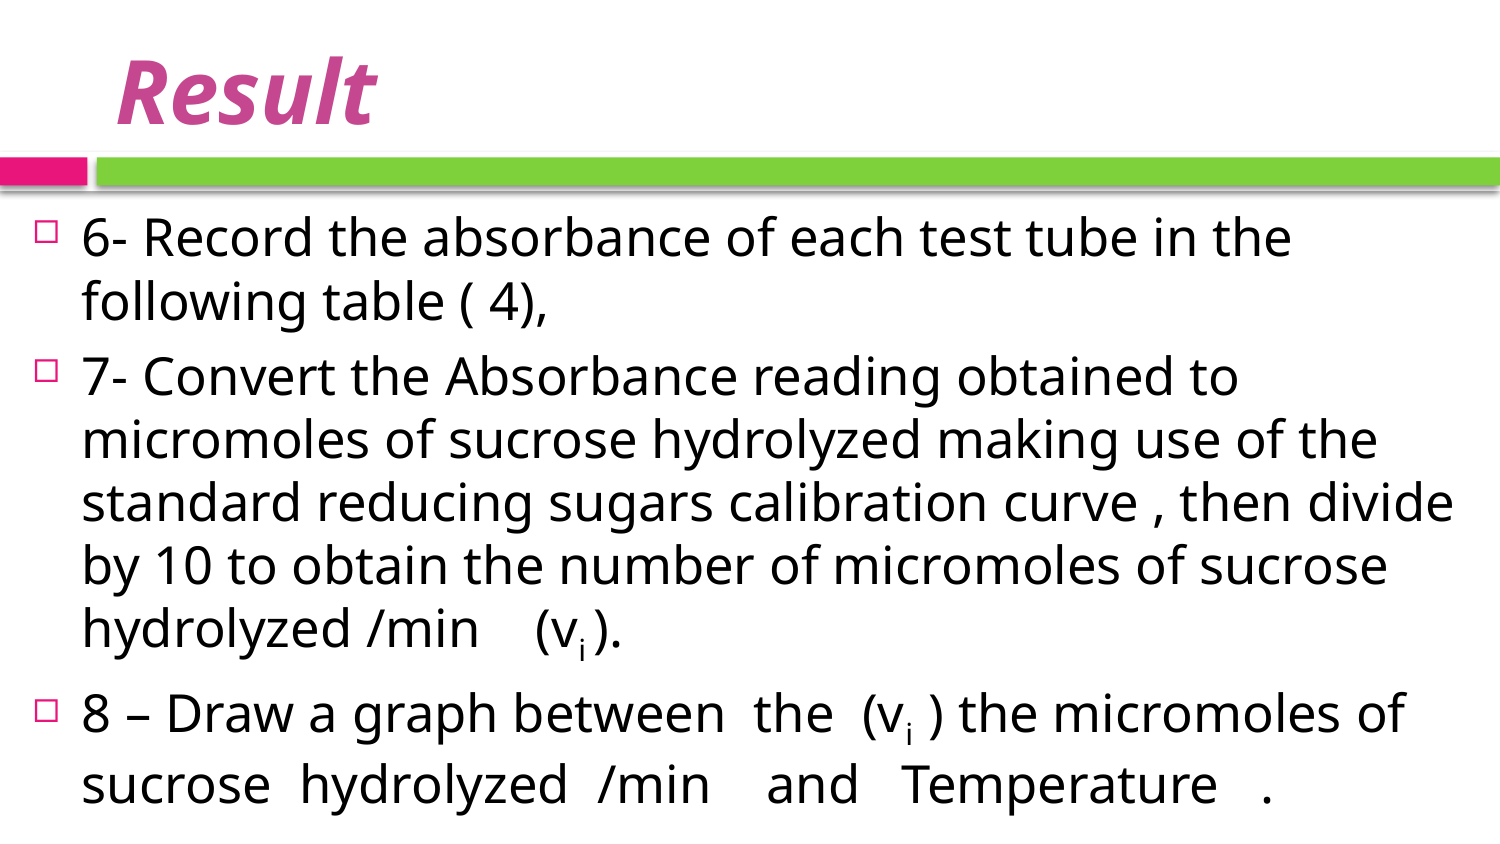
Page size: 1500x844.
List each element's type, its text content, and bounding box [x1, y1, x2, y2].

title Result [100, 28, 1438, 150]
list 6- Record the absorbance of each test tube in the following table ( 4), 7- Convert the Absorbance reading obtained to micromoles of sucrose hydrolyzed making use of the standard reducing sugars calibration curve , then divide by 10 to obtain the number of micromoles of sucrose hydrolyzed /min (vi ). 8 – Draw a graph between the (vi ) the micromoles of sucrose hydrolyzed /min and Temperature . [17, 196, 1500, 824]
